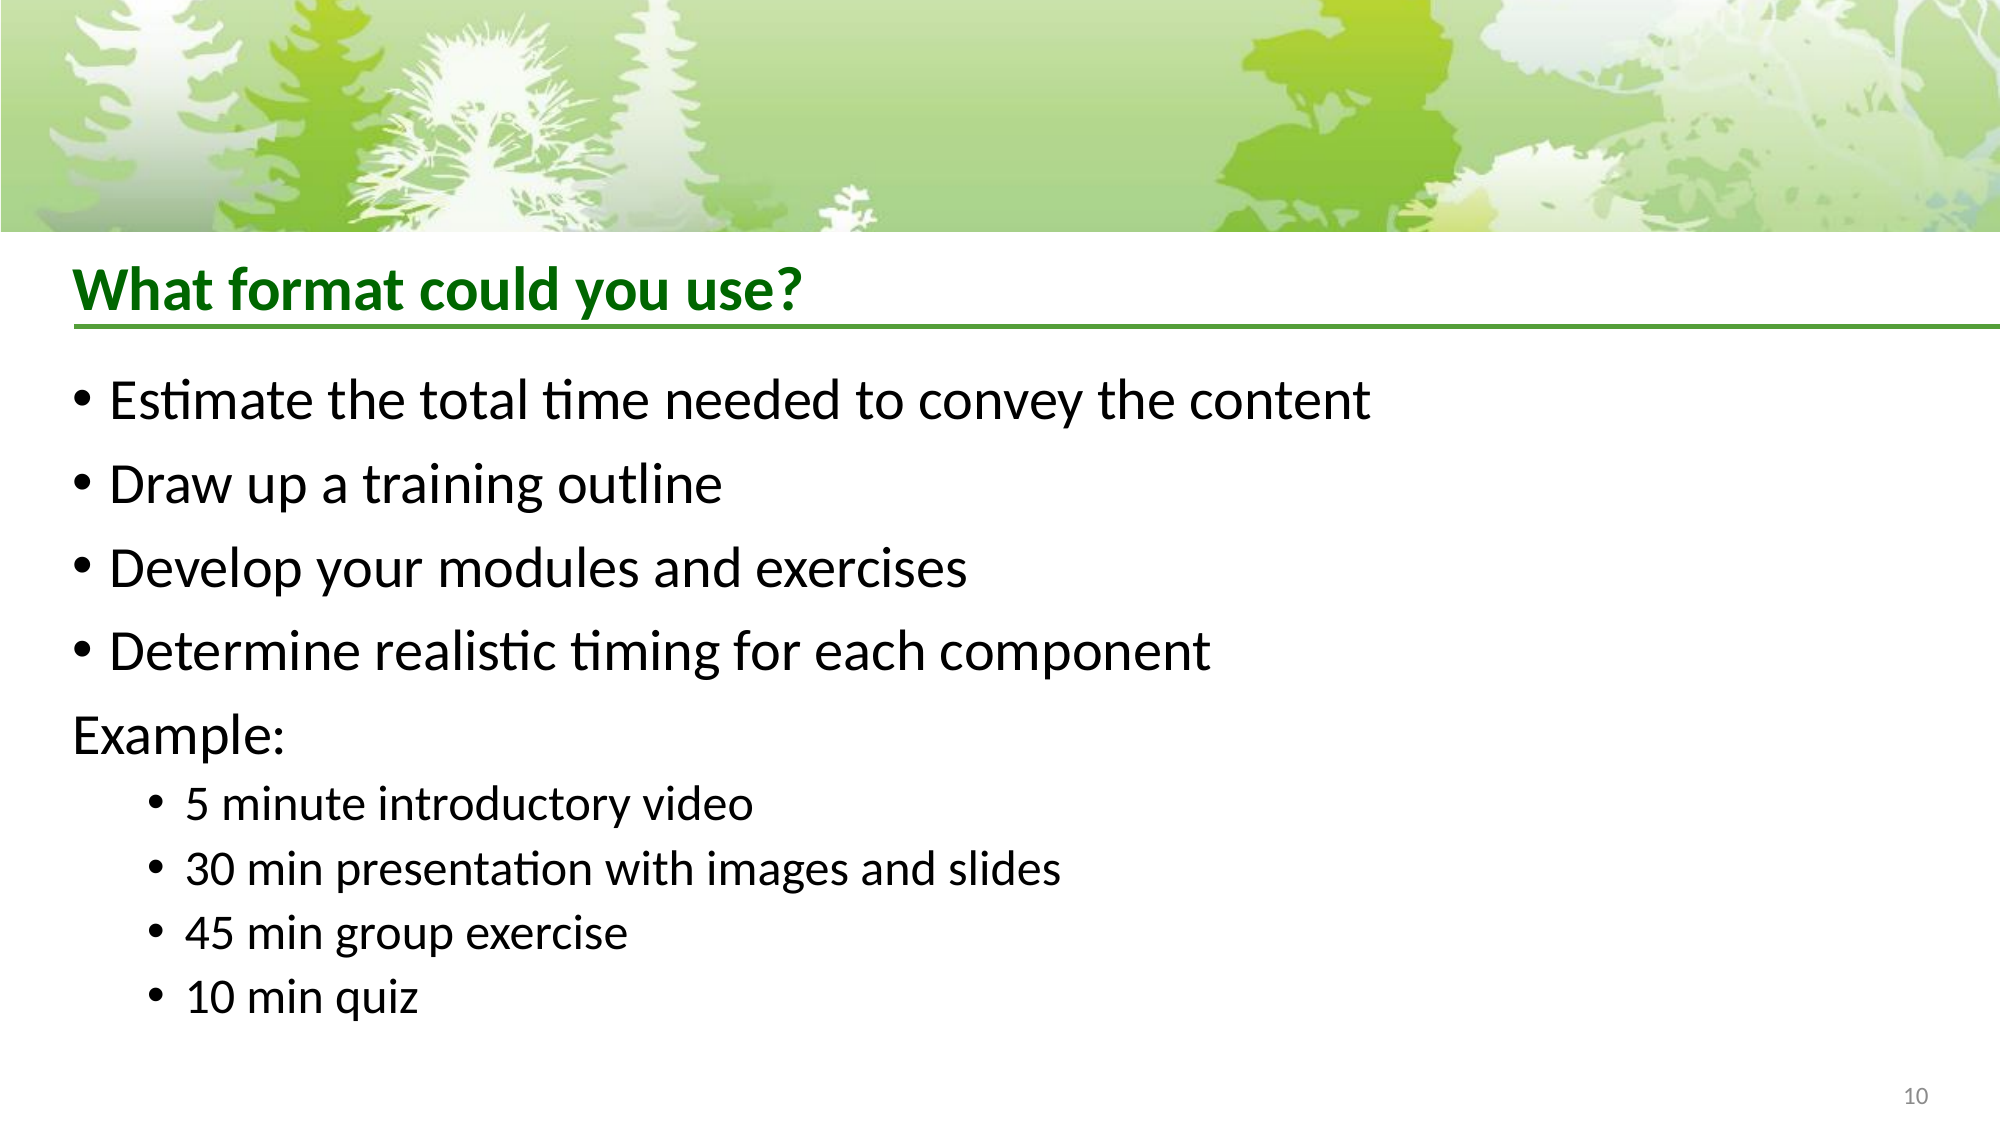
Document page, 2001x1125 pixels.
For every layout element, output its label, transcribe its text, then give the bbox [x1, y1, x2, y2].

slide_number 10 [1493, 1065, 1944, 1125]
list Estimate the total time needed to convey the content Draw up a training outline Develop your modules and exercises Determine realistic timing for each component Example: 5 minute introductory video 30 min presentation with images and slides 45 min group exercise 10 min quiz [57, 362, 1408, 1105]
picture [0, 0, 2000, 232]
title What format could you use? [57, 196, 1408, 362]
